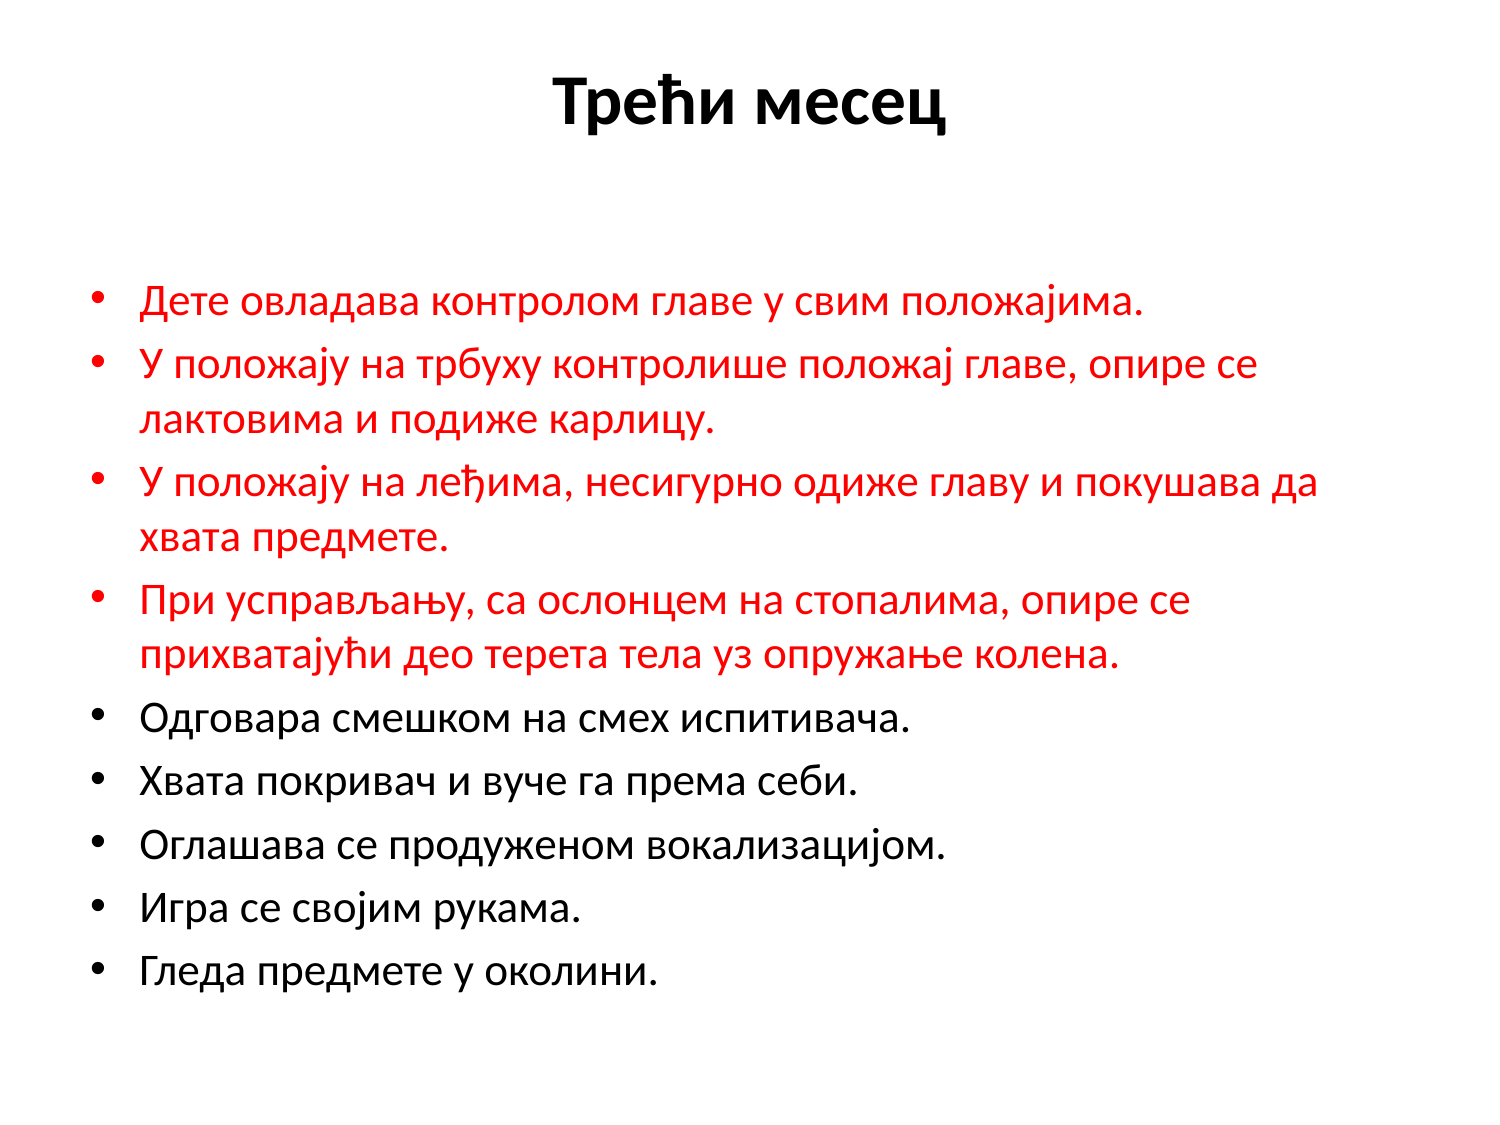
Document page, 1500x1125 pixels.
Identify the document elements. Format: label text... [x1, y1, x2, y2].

list Дете овладава контролом главе у свим положајима. У положају на трбуху контролише положај главе, опире се лактовима и подиже карлицу. У положају на леђима, несигурно одиже главу и покушава да хвата предмете. При усправљању, са ослонцем на стопалима, опире се прихватајући део терета тела уз опружање колена. Одговара смешком на смех испитивача. Хвата покривач и вуче га према себи. Оглашава се продуженом вокализацијом. Игра се својим рукама. Гледа предмете у околини. [75, 262, 1425, 1005]
title Трећи месец [75, 45, 1425, 233]
